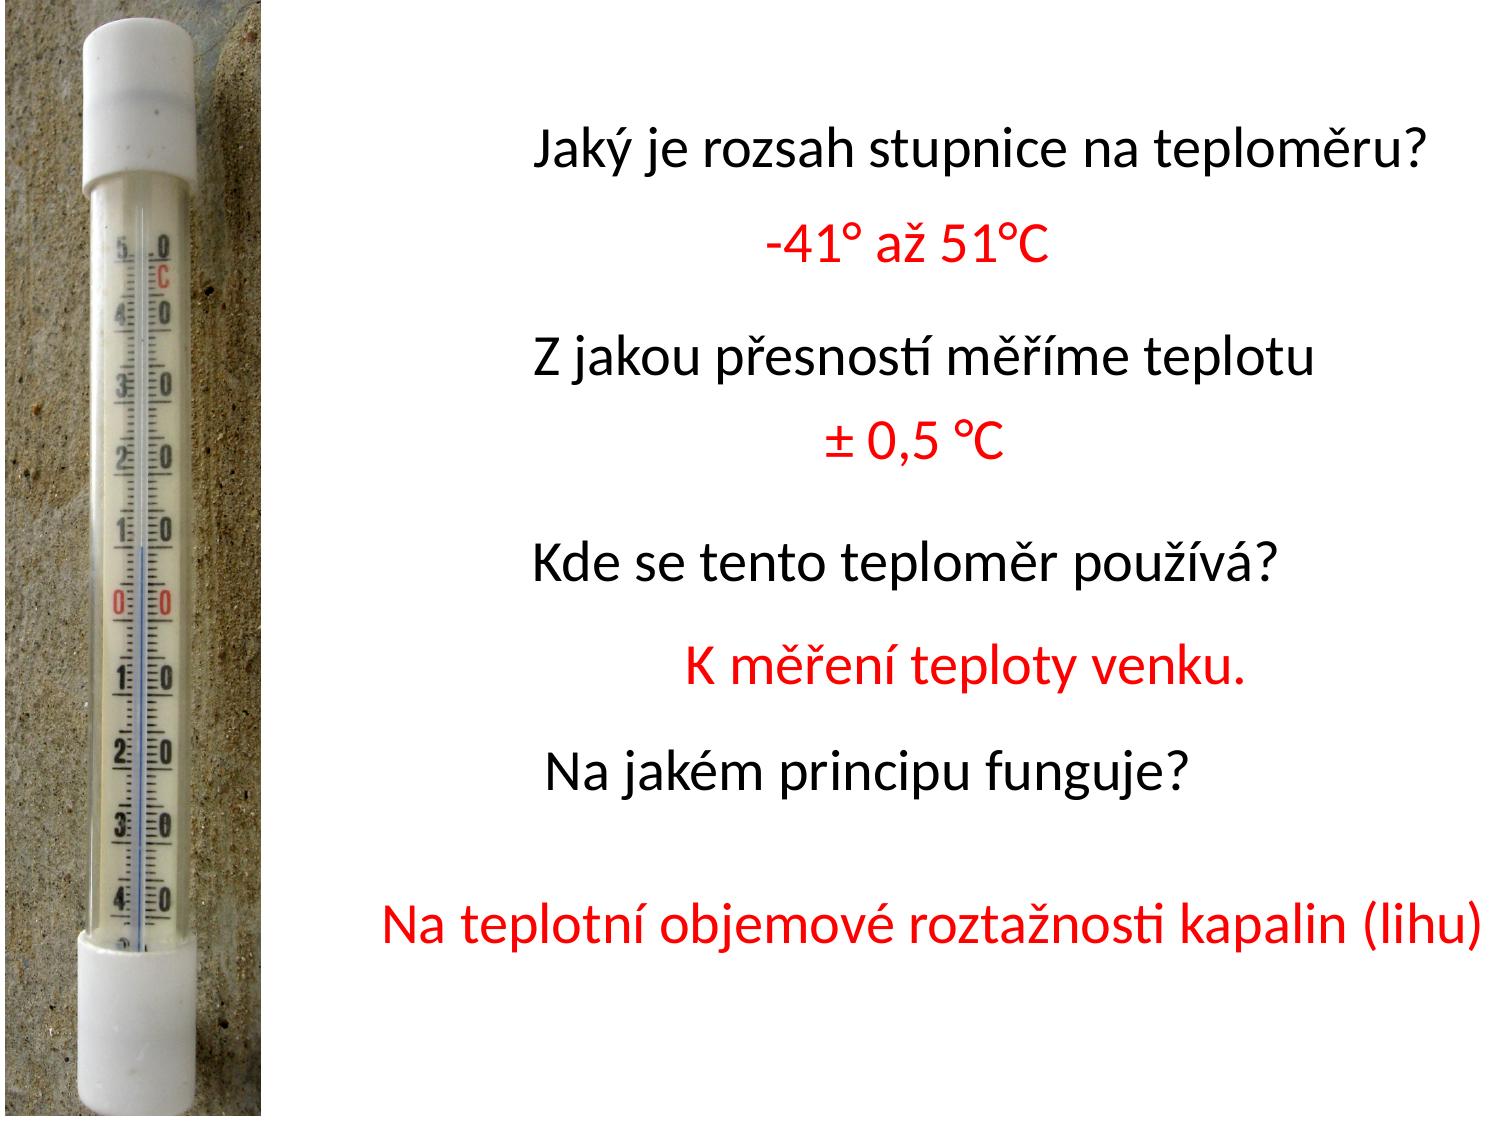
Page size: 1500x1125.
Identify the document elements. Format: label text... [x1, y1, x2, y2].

text_box Kde se tento teploměr používá? [517, 515, 1296, 600]
text_box -41° až 51°C [751, 196, 1065, 281]
text_box Z jakou přesností měříme teplotu [518, 309, 1332, 395]
text_box Jaký je rozsah stupnice na teploměru? [519, 101, 1445, 187]
picture [5, 0, 261, 1116]
text_box Na jakém principu funguje? [529, 724, 1208, 810]
text_box Na teplotní objemové roztažnosti kapalin (lihu) [366, 878, 1500, 963]
text_box ± 0,5 °C [810, 393, 1021, 479]
text_box K měření teploty venku. [670, 618, 1263, 704]
